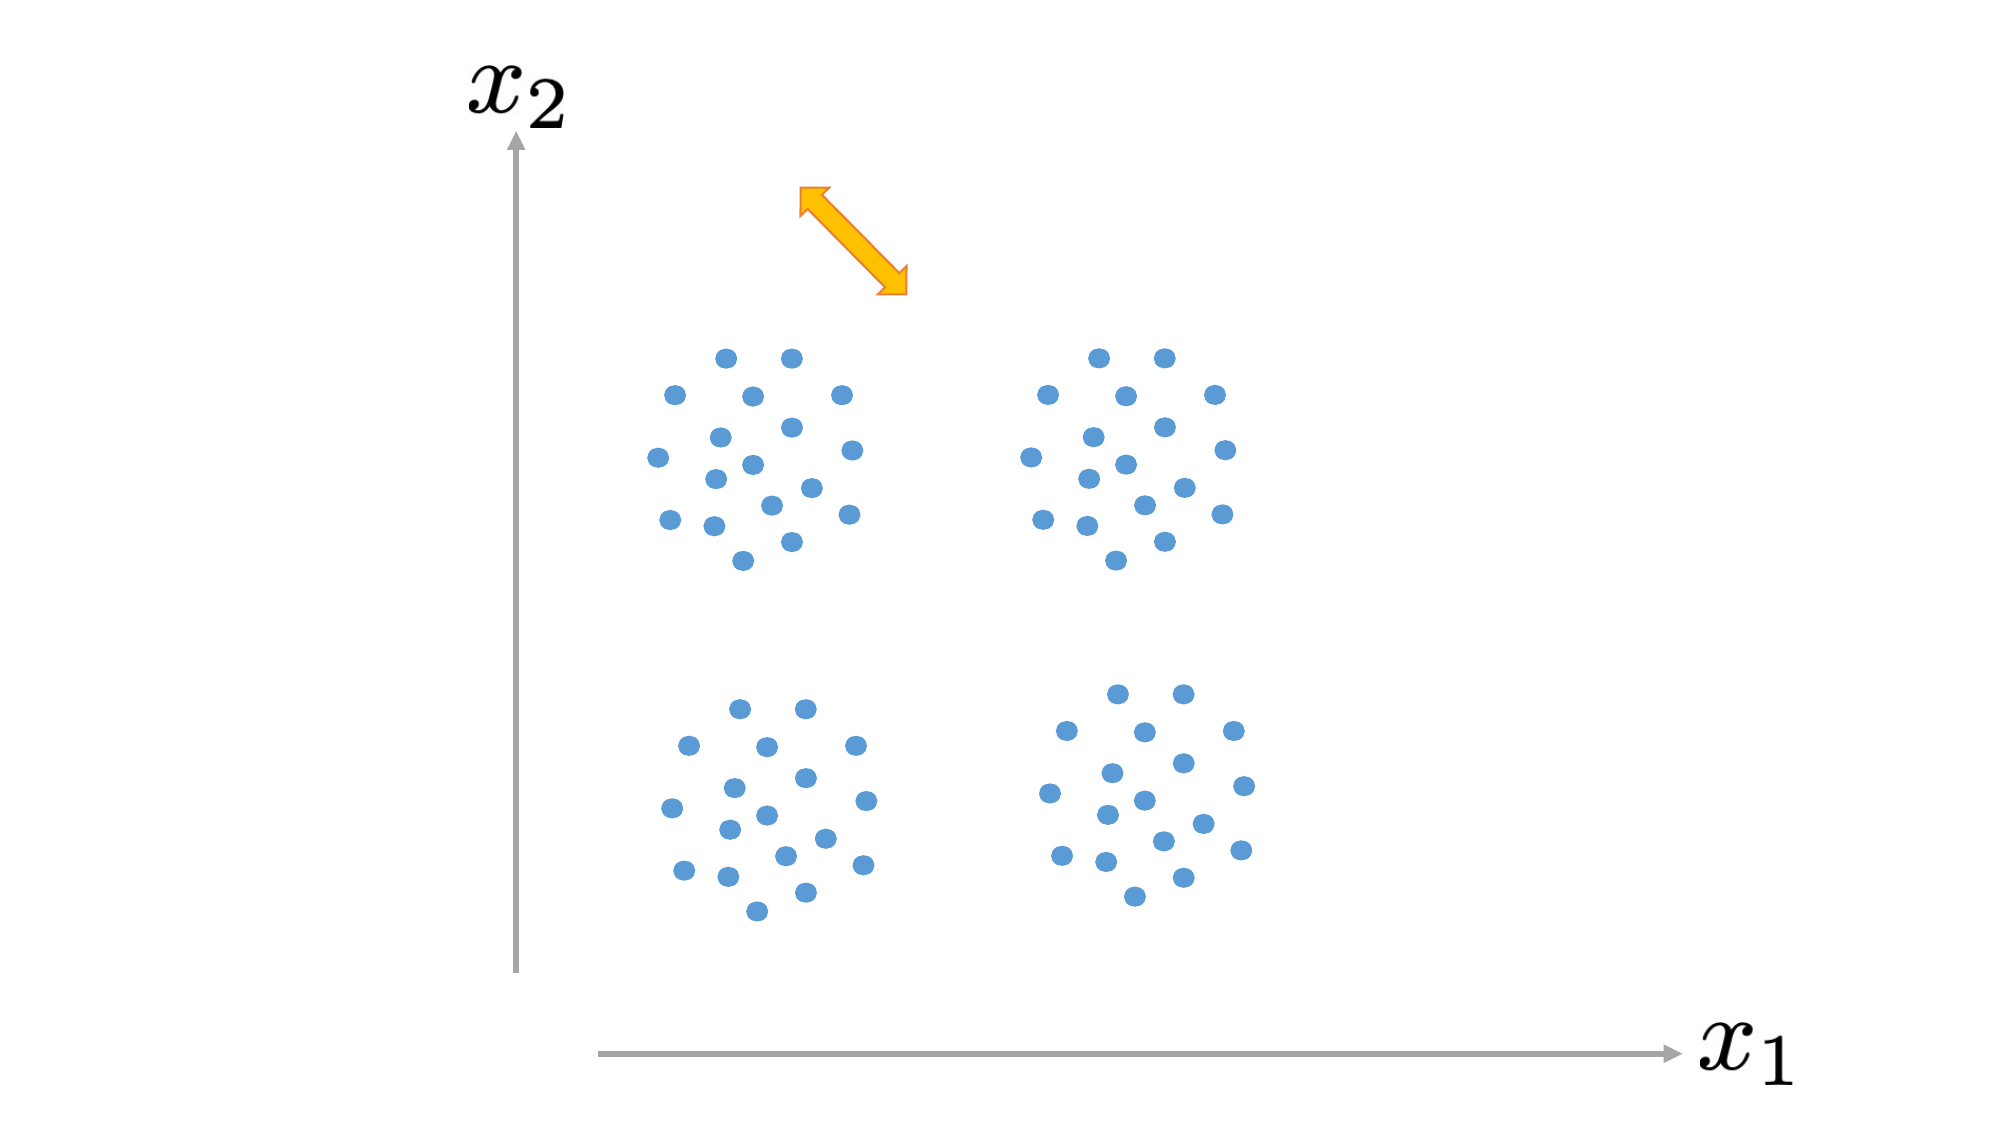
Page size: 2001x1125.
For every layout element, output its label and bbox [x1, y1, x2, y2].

text_box [746, 901, 769, 922]
text_box [1192, 813, 1215, 834]
text_box [673, 860, 696, 881]
text_box [1153, 348, 1176, 369]
text_box [1032, 509, 1055, 530]
text_box [703, 516, 726, 537]
text_box [1101, 763, 1124, 784]
text_box [1076, 515, 1099, 537]
text_box [723, 777, 746, 799]
text_box [664, 385, 687, 406]
text_box [1152, 831, 1175, 852]
text_box [1082, 427, 1105, 448]
text_box [841, 440, 864, 461]
text_box [1172, 867, 1195, 888]
text_box [814, 828, 837, 849]
text_box [761, 495, 784, 516]
text_box [1020, 447, 1043, 468]
text_box [1153, 531, 1176, 552]
text_box [1172, 684, 1195, 705]
text_box [1037, 384, 1060, 405]
text_box [659, 509, 682, 531]
text_box [775, 846, 798, 867]
text_box [1039, 783, 1062, 804]
text_box [780, 348, 803, 369]
text_box [1078, 468, 1101, 489]
text_box [756, 737, 779, 758]
text_box [1133, 790, 1156, 811]
picture [1700, 1022, 1793, 1085]
text_box [1096, 804, 1120, 825]
text_box [794, 699, 817, 720]
text_box [794, 768, 817, 789]
text_box [729, 699, 752, 720]
text_box [1134, 495, 1157, 516]
text_box [1133, 722, 1156, 743]
text_box [661, 798, 684, 819]
text_box [647, 447, 670, 468]
text_box [855, 790, 878, 812]
text_box [831, 385, 854, 406]
text_box [1172, 753, 1195, 774]
text_box [1115, 454, 1138, 475]
text_box [780, 417, 803, 438]
text_box [1123, 886, 1146, 907]
text_box [742, 386, 765, 407]
text_box [1211, 504, 1234, 525]
text_box [756, 805, 779, 826]
text_box [800, 478, 823, 499]
text_box [799, 186, 908, 296]
text_box [1095, 851, 1118, 873]
text_box [1214, 440, 1237, 461]
text_box [678, 735, 701, 756]
text_box [852, 855, 875, 876]
text_box [1233, 776, 1256, 797]
text_box [845, 735, 868, 756]
text_box [732, 550, 755, 572]
text_box [838, 504, 861, 525]
text_box [780, 531, 803, 553]
picture [469, 65, 564, 129]
text_box [794, 882, 817, 903]
text_box [1204, 384, 1227, 405]
text_box [1055, 720, 1078, 742]
text_box [1051, 845, 1074, 866]
text_box [1173, 477, 1196, 498]
text_box [705, 469, 728, 490]
text_box [1115, 386, 1138, 407]
text_box [1222, 720, 1245, 742]
text_box [717, 866, 740, 887]
text_box [742, 454, 765, 476]
text_box [1230, 840, 1253, 861]
text_box [719, 819, 742, 840]
text_box [1153, 417, 1176, 438]
text_box [709, 427, 732, 448]
text_box [1088, 348, 1111, 369]
text_box [1106, 684, 1129, 705]
text_box [1105, 550, 1128, 571]
text_box [715, 348, 738, 369]
